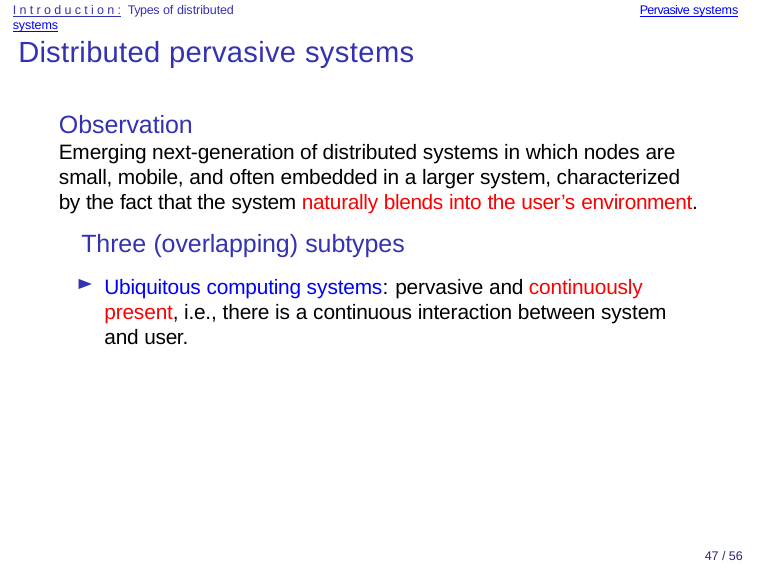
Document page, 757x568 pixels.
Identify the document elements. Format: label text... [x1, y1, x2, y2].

text_box Pervasive systems [637, 0, 745, 18]
text_box Introduction: Types of distributed systems [10, 0, 247, 33]
text_box Distributed pervasive systems Observation Emerging next-generation of distributed systems in which nodes are small, mobile, and often embedded in a larger system, characterized by the fact that the system naturally blends into the user’s environment. Three (overlapping) subtypes Ubiquitous computing systems: pervasive and continuously present, i.e., there is a continuous interaction between system and user. [13, 30, 709, 349]
text_box 47 / 56 [702, 546, 745, 563]
